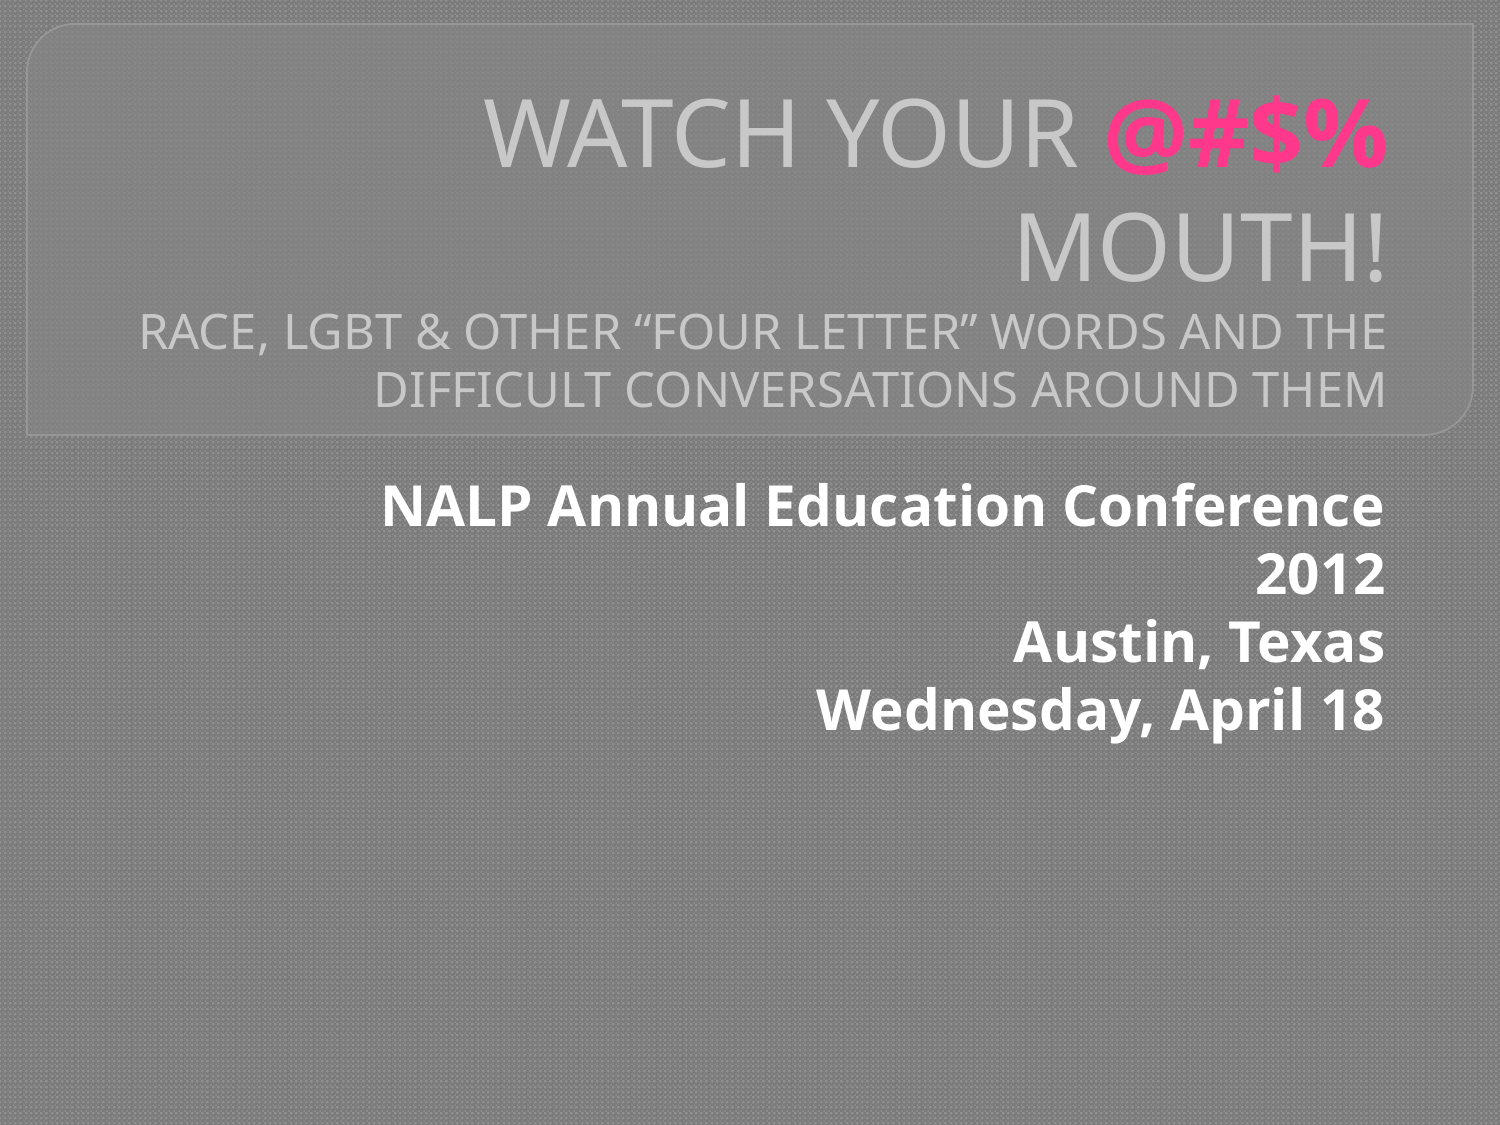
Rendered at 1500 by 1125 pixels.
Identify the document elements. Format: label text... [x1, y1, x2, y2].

title Watch Your @#$% Mouth! Race, LGBT & other “Four Letter” Words and the Difficult Conversations Around Them [76, 62, 1427, 425]
subtitle NALP Annual Education Conference 2012 Austin, Texas Wednesday, April 18 [350, 462, 1427, 750]
